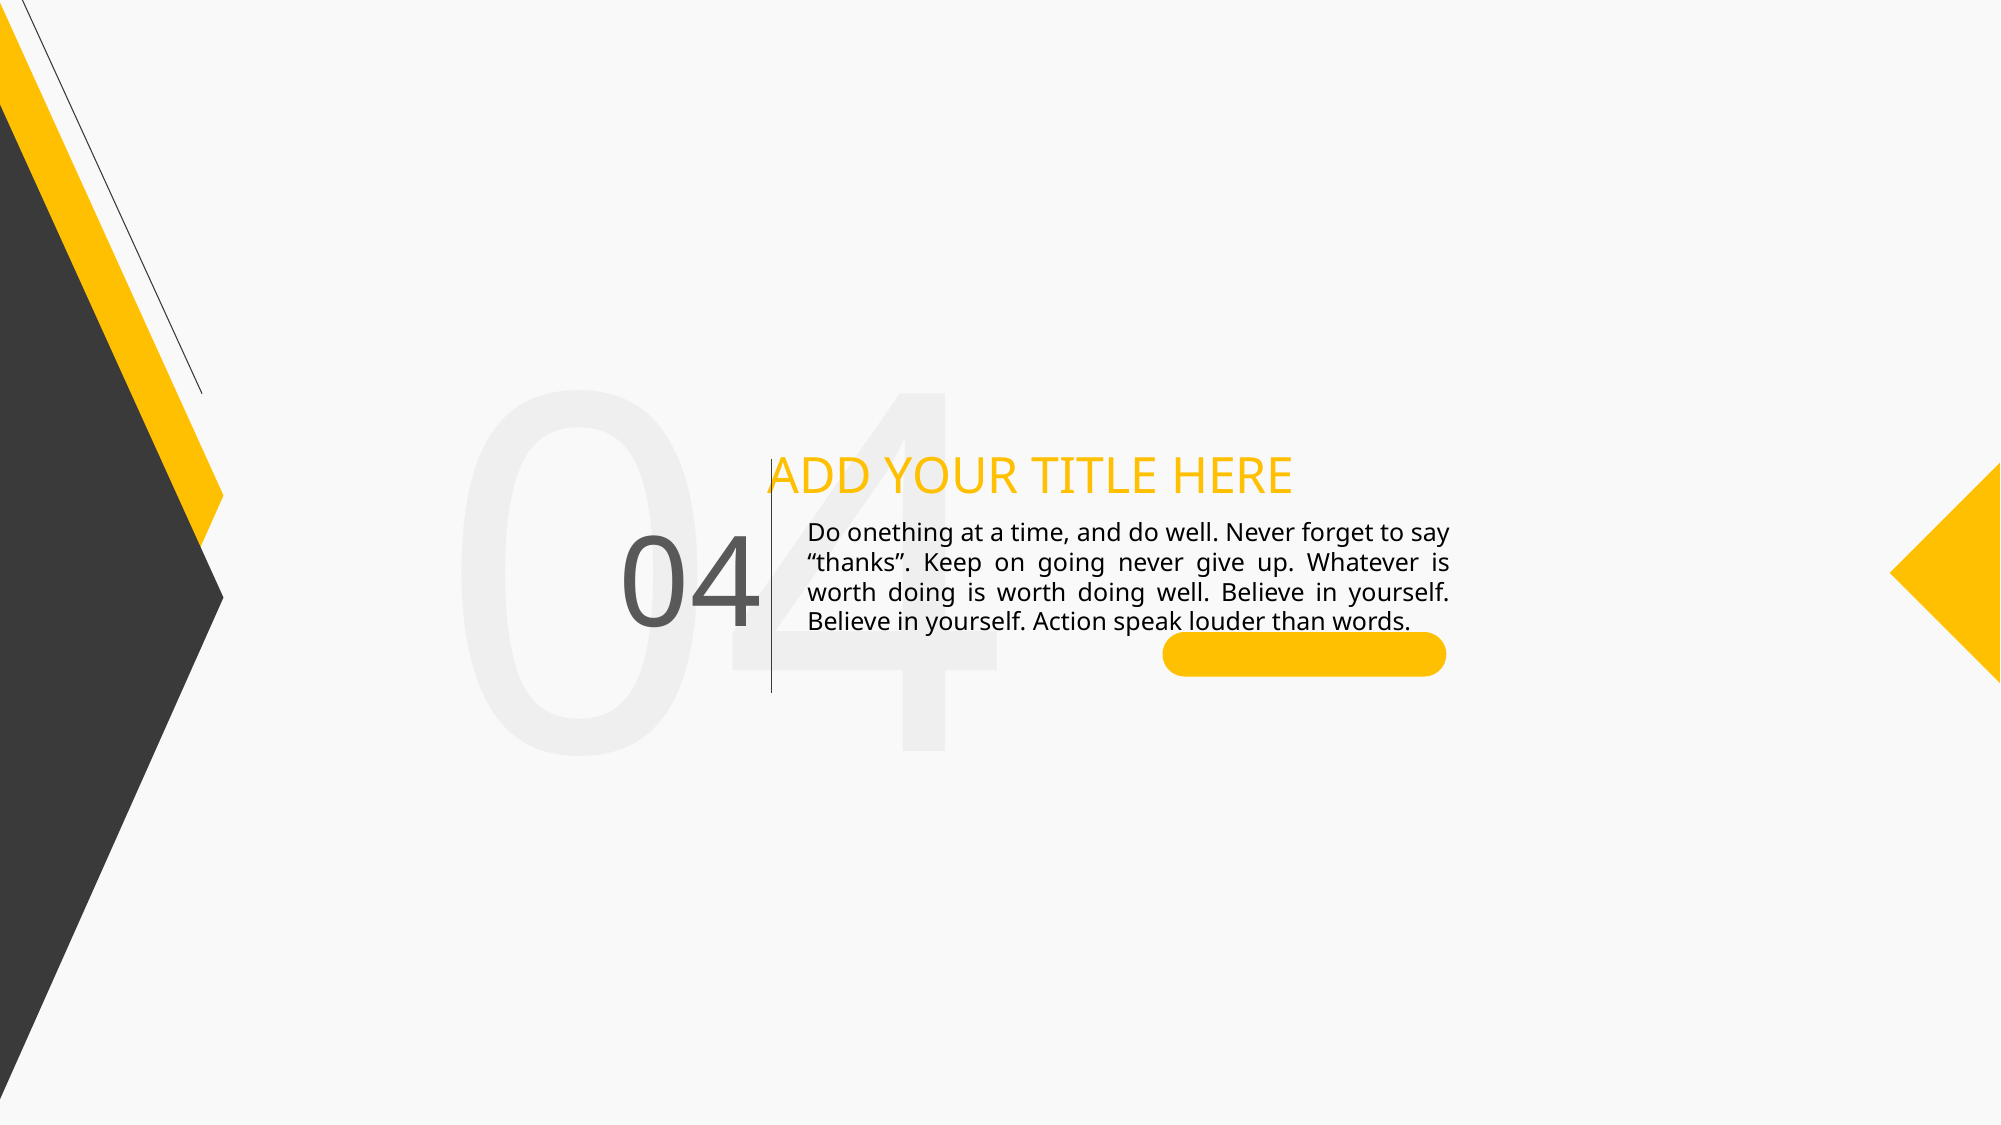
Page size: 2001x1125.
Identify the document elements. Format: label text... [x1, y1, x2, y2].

text_box Do onething at a time, and do well. Never forget to say “thanks”. Keep on going never give up. Whatever is worth doing is worth doing well. Believe in yourself. Believe in yourself. Action speak louder than words. [792, 508, 1466, 644]
text_box [0, 286, 225, 1102]
text_box 04 [422, 245, 1188, 859]
text_box 04 [772, 511, 777, 659]
text_box [1888, 461, 2000, 685]
text_box [0, 0, 48, 104]
text_box 04 [604, 493, 771, 659]
text_box ADD YOUR TITLE HERE [752, 436, 1310, 511]
text_box [1161, 630, 1448, 678]
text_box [0, 104, 310, 286]
text_box [84, 286, 225, 547]
